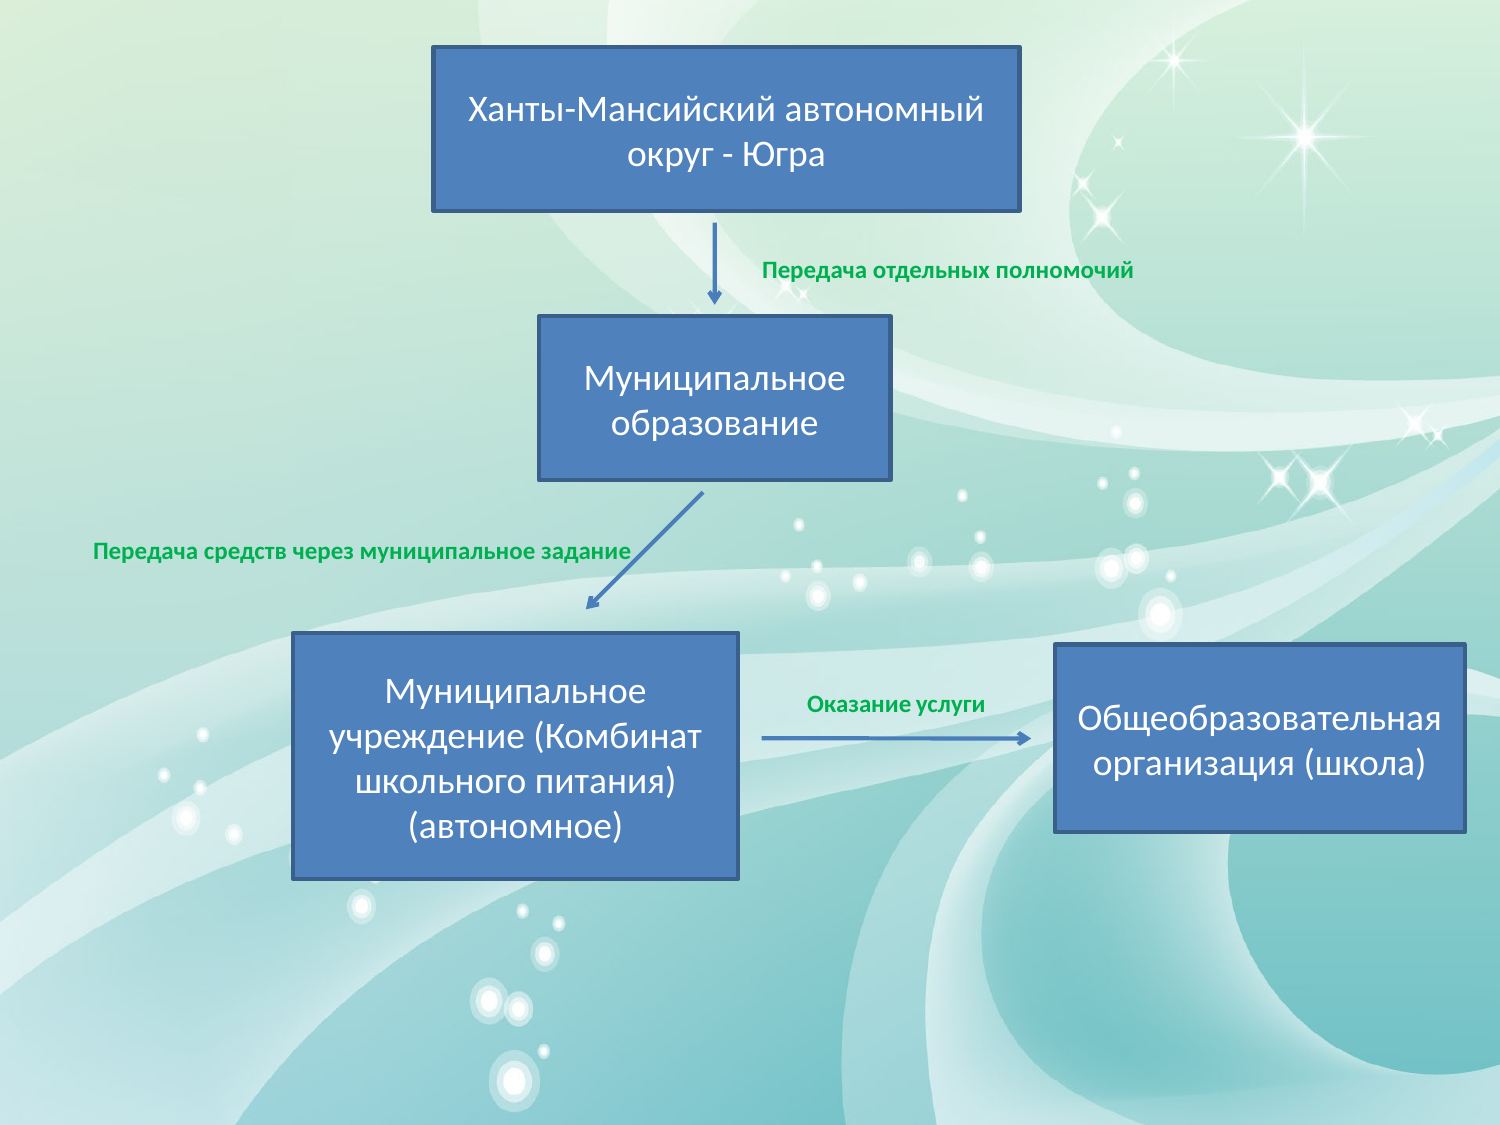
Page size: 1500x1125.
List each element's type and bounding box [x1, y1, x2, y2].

text_box [585, 491, 704, 610]
picture [0, 0, 1500, 1125]
